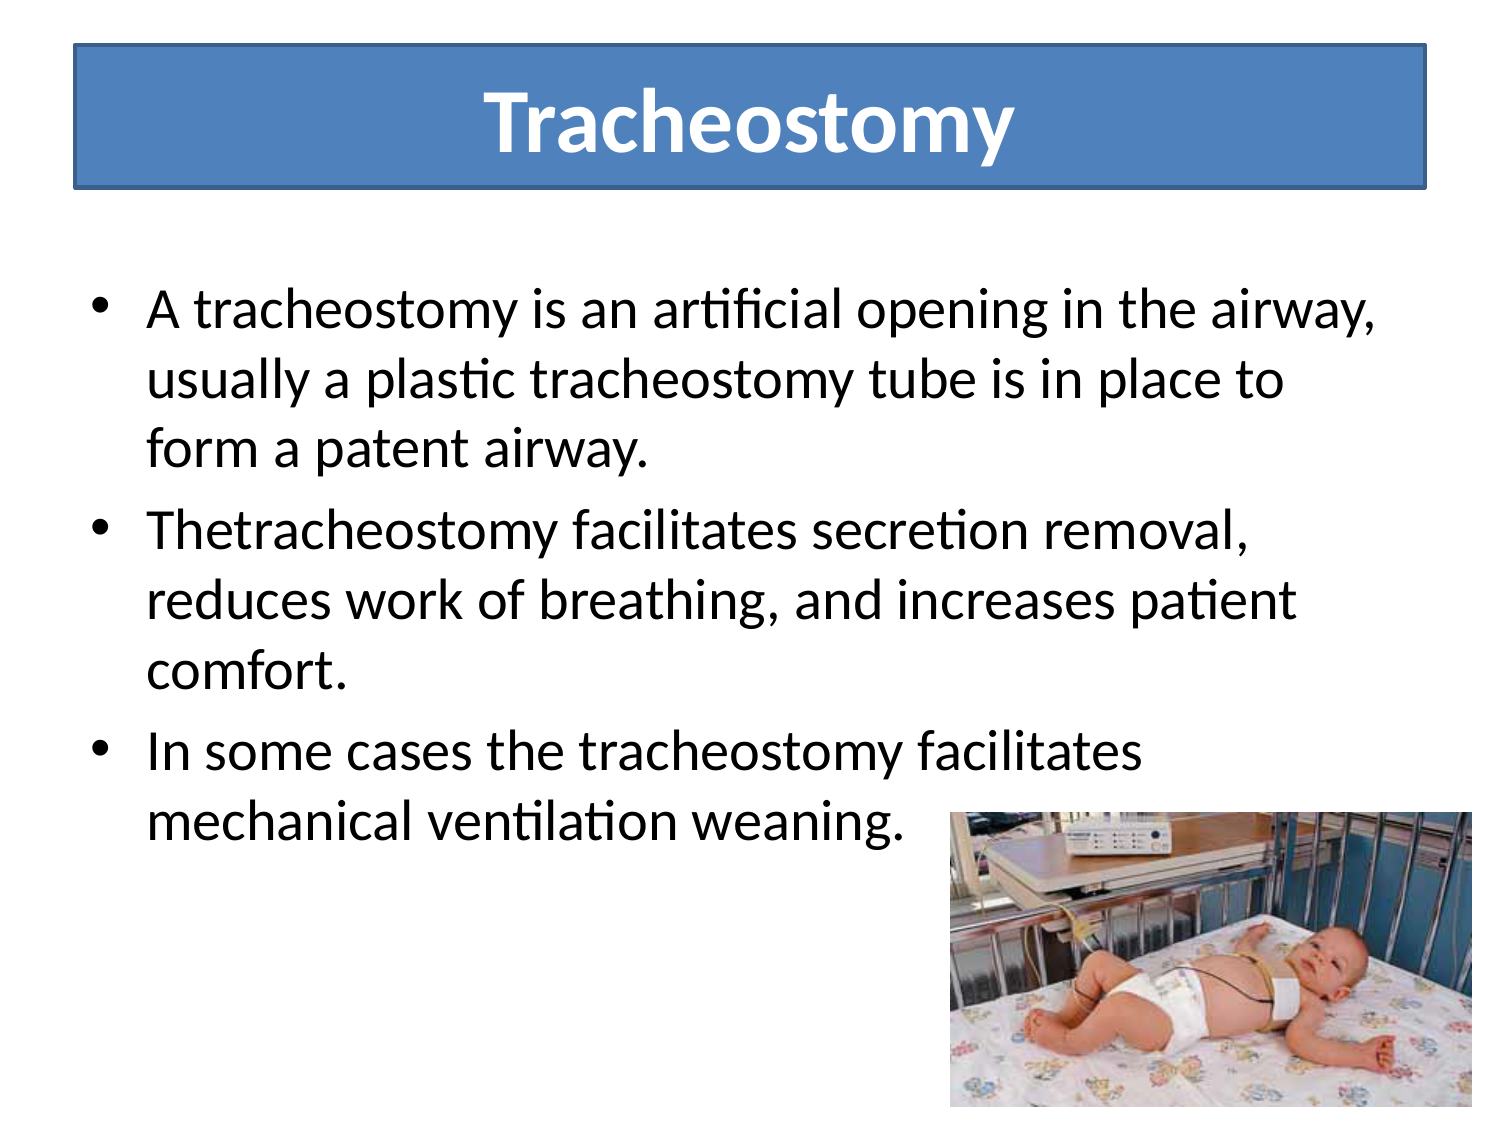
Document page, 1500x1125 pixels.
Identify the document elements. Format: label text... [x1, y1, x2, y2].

title Tracheostomy [73, 43, 1427, 190]
list A tracheostomy is an artificial opening in the airway, usually a plastic tracheostomy tube is in place to form a patent airway. Thetracheostomy facilitates secretion removal, reduces work of breathing, and increases patient comfort. In some cases the tracheostomy facilitates mechanical ventilation weaning. [75, 262, 1425, 1005]
picture [949, 812, 1473, 1107]
